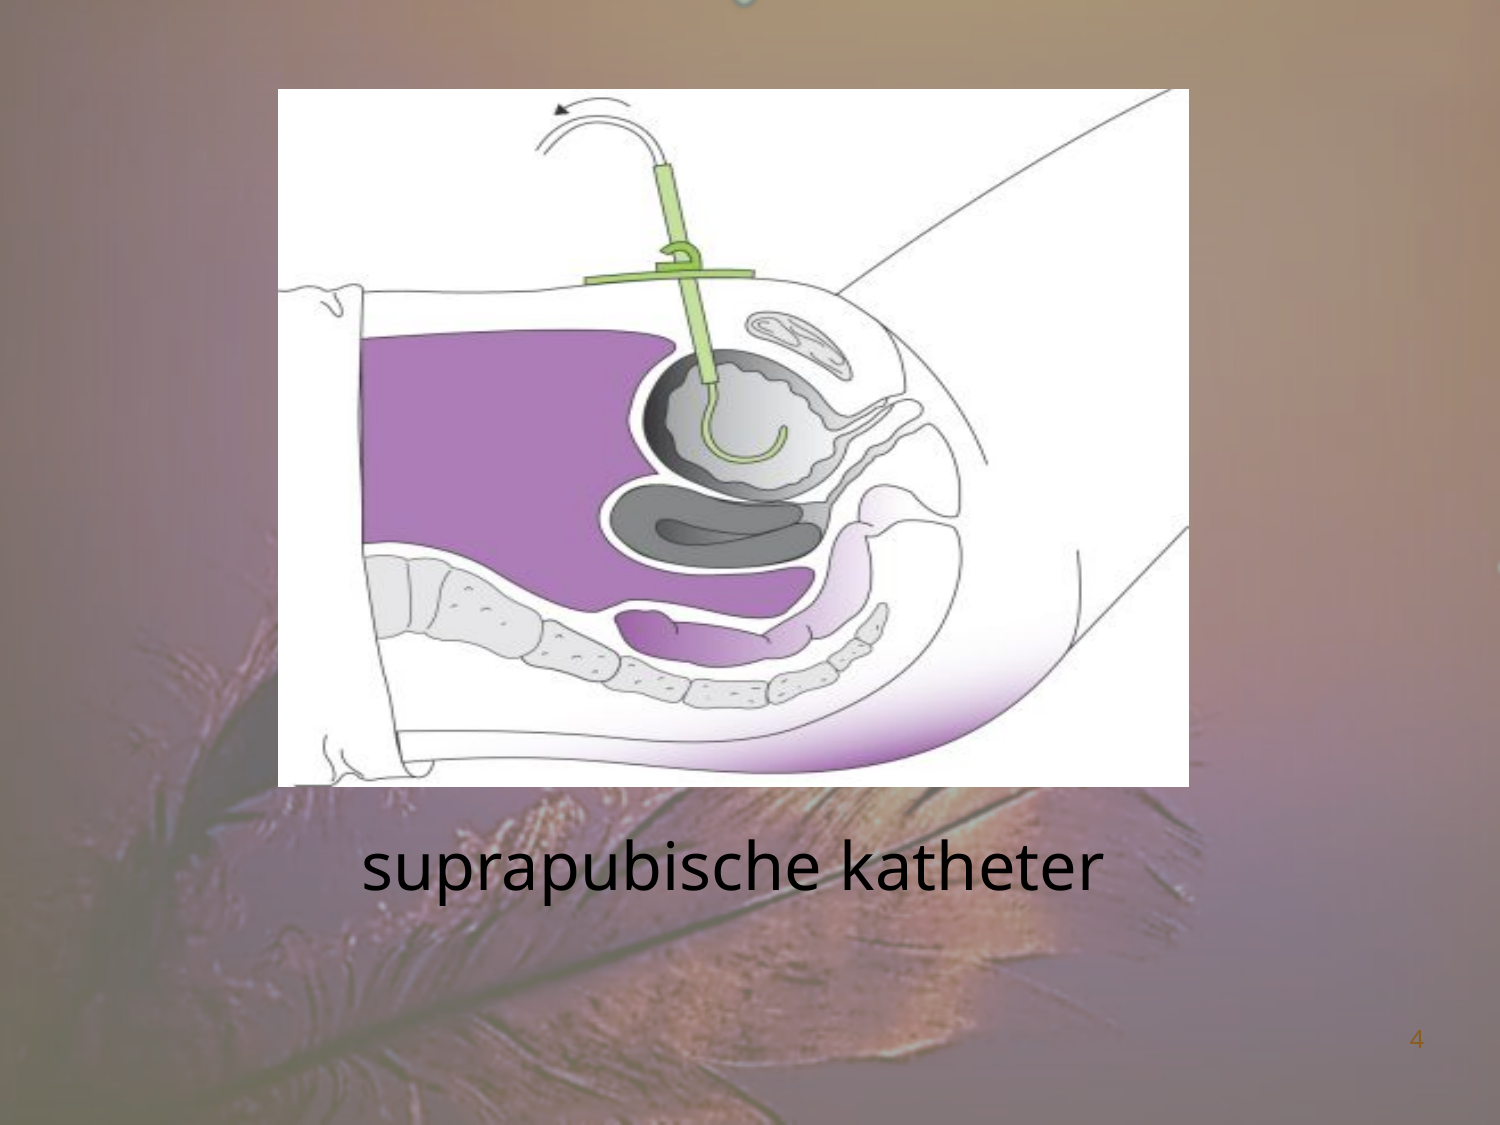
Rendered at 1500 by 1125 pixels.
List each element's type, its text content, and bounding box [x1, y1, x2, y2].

slide_number 4 [1089, 1010, 1440, 1071]
text_box suprapubische katheter [346, 816, 1121, 912]
picture [278, 89, 1190, 788]
